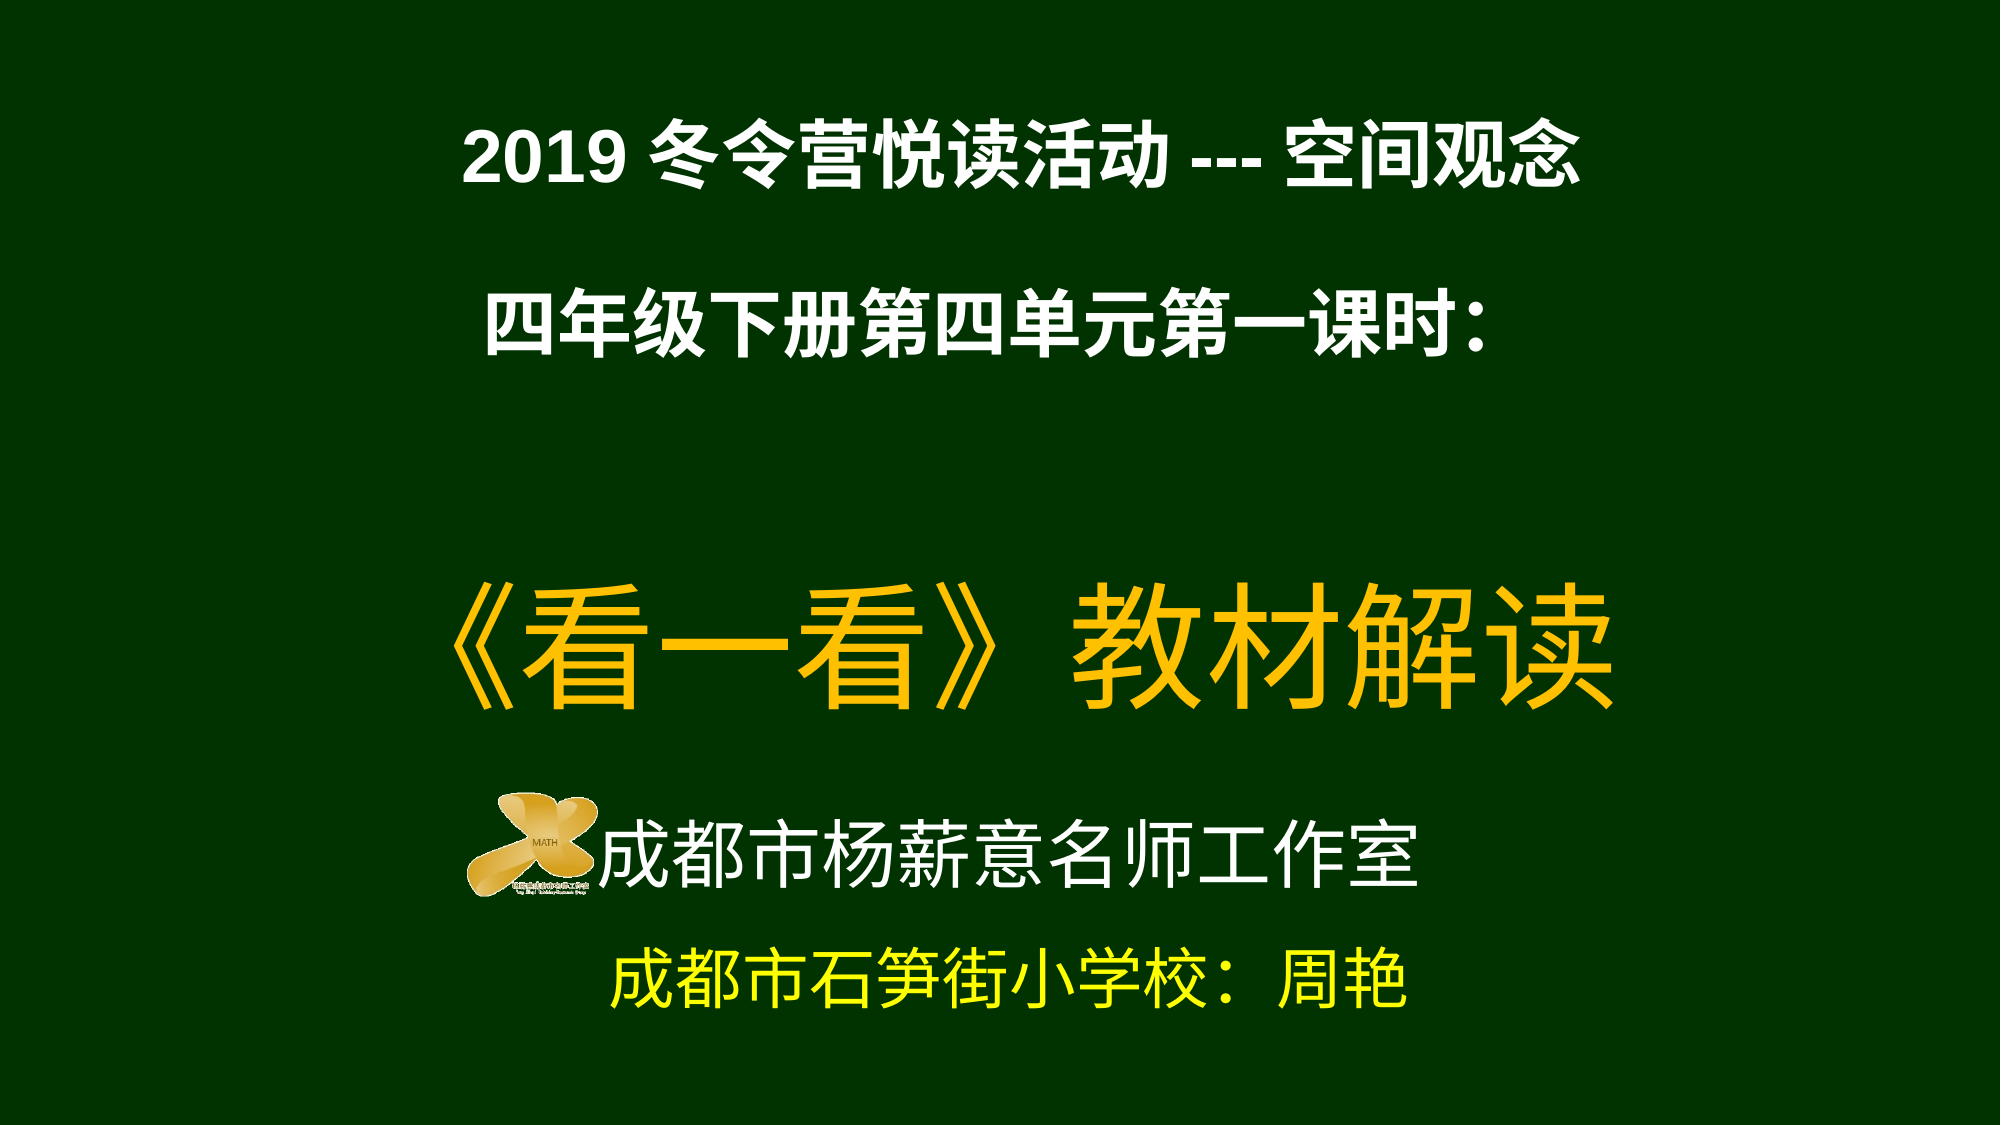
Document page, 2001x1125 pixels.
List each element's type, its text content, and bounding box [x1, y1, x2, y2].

picture [452, 781, 617, 903]
text_box 《看一看》教材解读 [366, 388, 1634, 733]
text_box 四年级下册第四单元第一课时： [467, 268, 1740, 374]
text_box 2019冬令营悦读活动---空间观念 [446, 100, 1597, 205]
text_box 成都市杨薪意名师工作室 成都市石笋街小学校：周艳 [254, 754, 1764, 1025]
